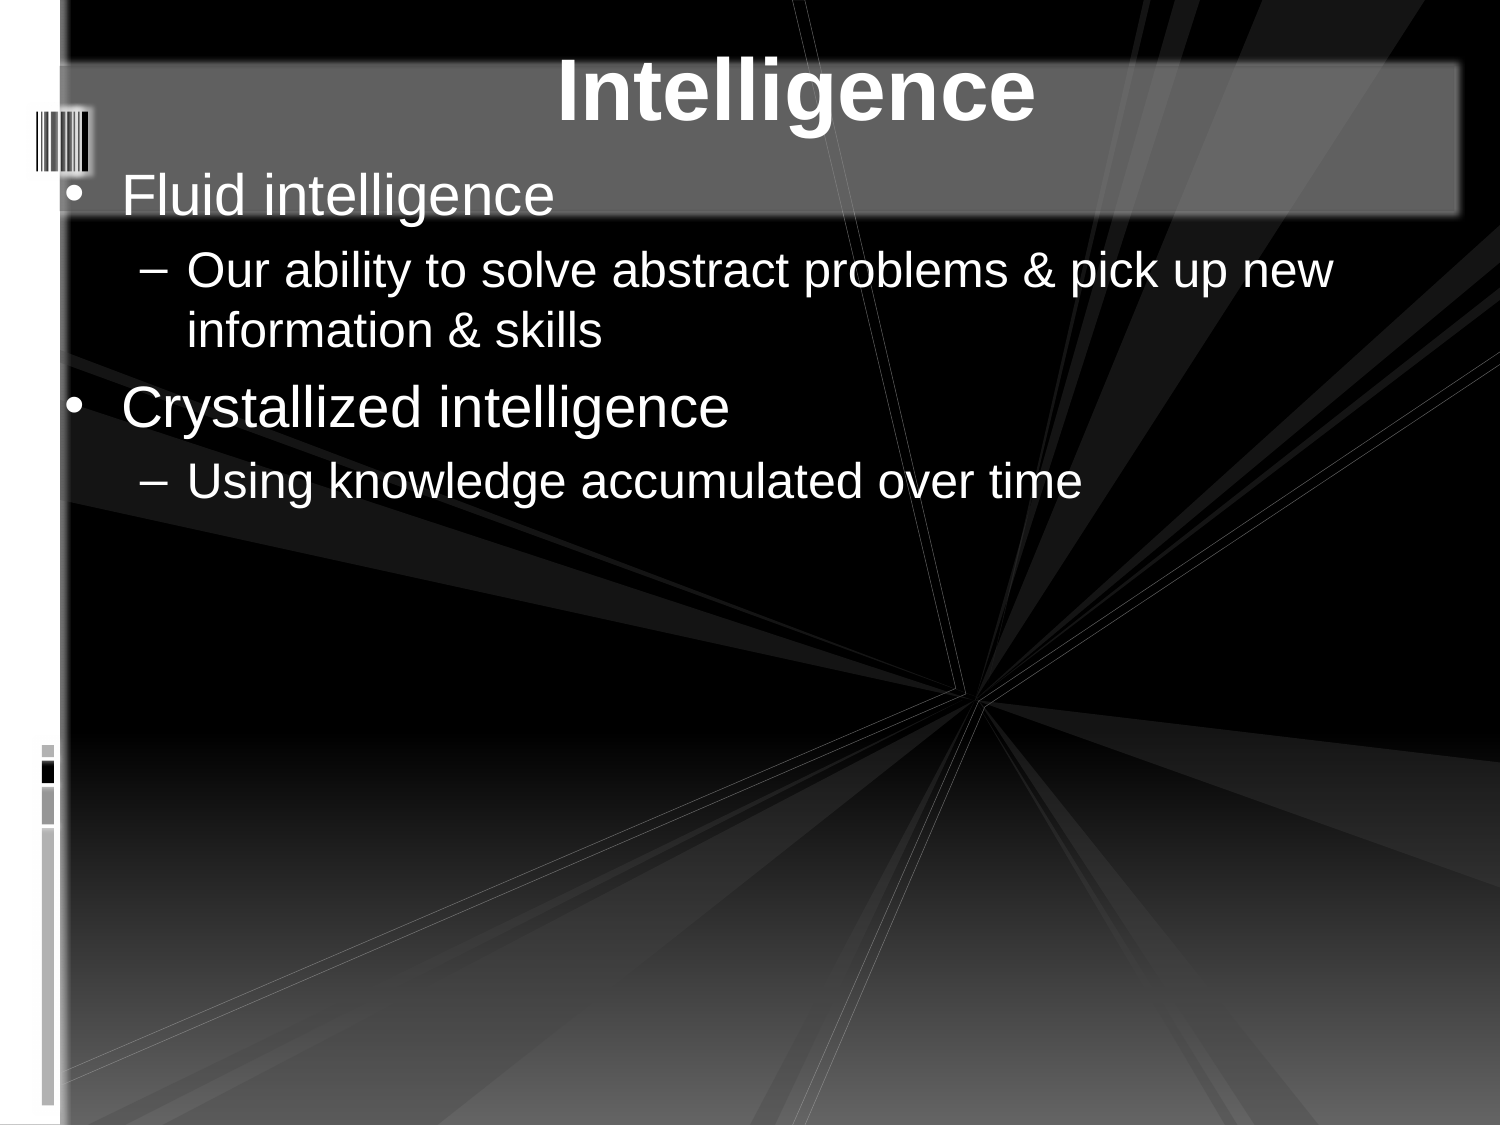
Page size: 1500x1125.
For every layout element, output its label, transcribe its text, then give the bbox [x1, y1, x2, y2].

list Intelligence [62, 24, 1500, 230]
text_box Fluid intelligence Our ability to solve abstract problems & pick up new information & skills Crystallized intelligence Using knowledge accumulated over time [49, 149, 1475, 588]
